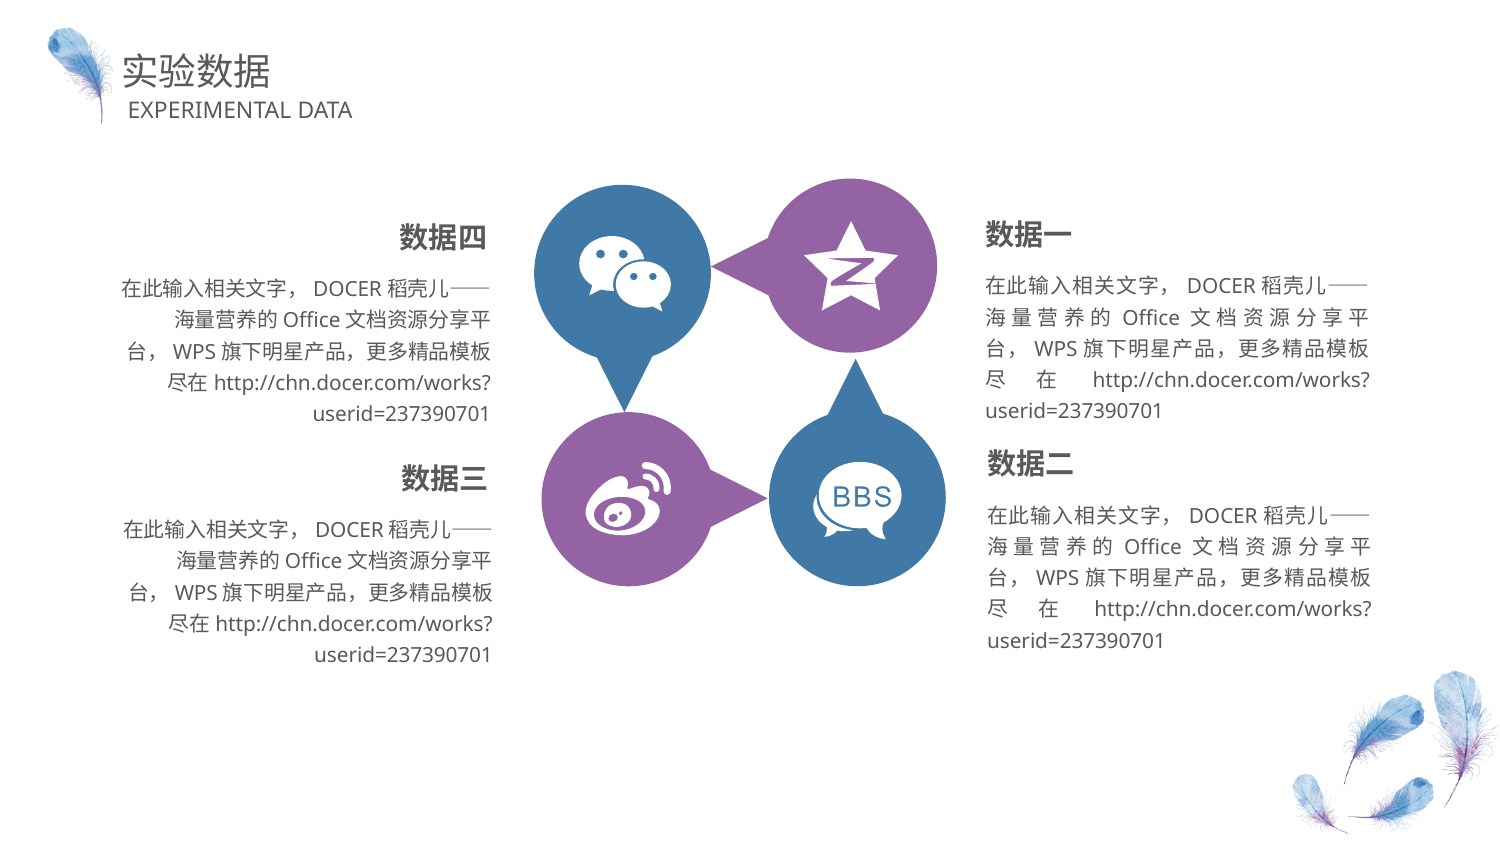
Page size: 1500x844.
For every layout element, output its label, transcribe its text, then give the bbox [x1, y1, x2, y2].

text_box 在此输入相关文字，DOCER稻壳儿——海量营养的Office文档资源分享平台，WPS旗下明星产品，更多精品模板尽在http://chn.docer.com/works?userid=237390701 [987, 496, 1372, 653]
text_box 数据一 [985, 216, 1367, 252]
text_box 数据四 [106, 219, 488, 255]
text_box [813, 494, 854, 537]
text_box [578, 235, 672, 312]
text_box [818, 461, 902, 540]
text_box 数据三 [108, 460, 489, 496]
text_box [766, 387, 948, 589]
text_box 实验数据 [106, 40, 287, 101]
text_box EXPERIMENTAL DATA [112, 88, 368, 131]
picture [43, 21, 118, 123]
text_box [532, 182, 714, 384]
text_box 在此输入相关文字，DOCER稻壳儿——海量营养的Office文档资源分享平台，WPS旗下明星产品，更多精品模板尽在http://chn.docer.com/works?userid=237390701 [985, 266, 1370, 424]
text_box 数据二 [986, 445, 1368, 481]
text_box 在此输入相关文字，DOCER稻壳儿——海量营养的Office文档资源分享平台，WPS旗下明星产品，更多精品模板尽在http://chn.docer.com/works?userid=237390701 [106, 269, 491, 426]
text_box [567, 385, 742, 613]
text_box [736, 152, 912, 379]
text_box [584, 461, 672, 537]
text_box 在此输入相关文字，DOCER稻壳儿——海量营养的Office文档资源分享平台，WPS旗下明星产品，更多精品模板尽在http://chn.docer.com/works?userid=237390701 [108, 510, 493, 667]
picture [1292, 670, 1499, 834]
